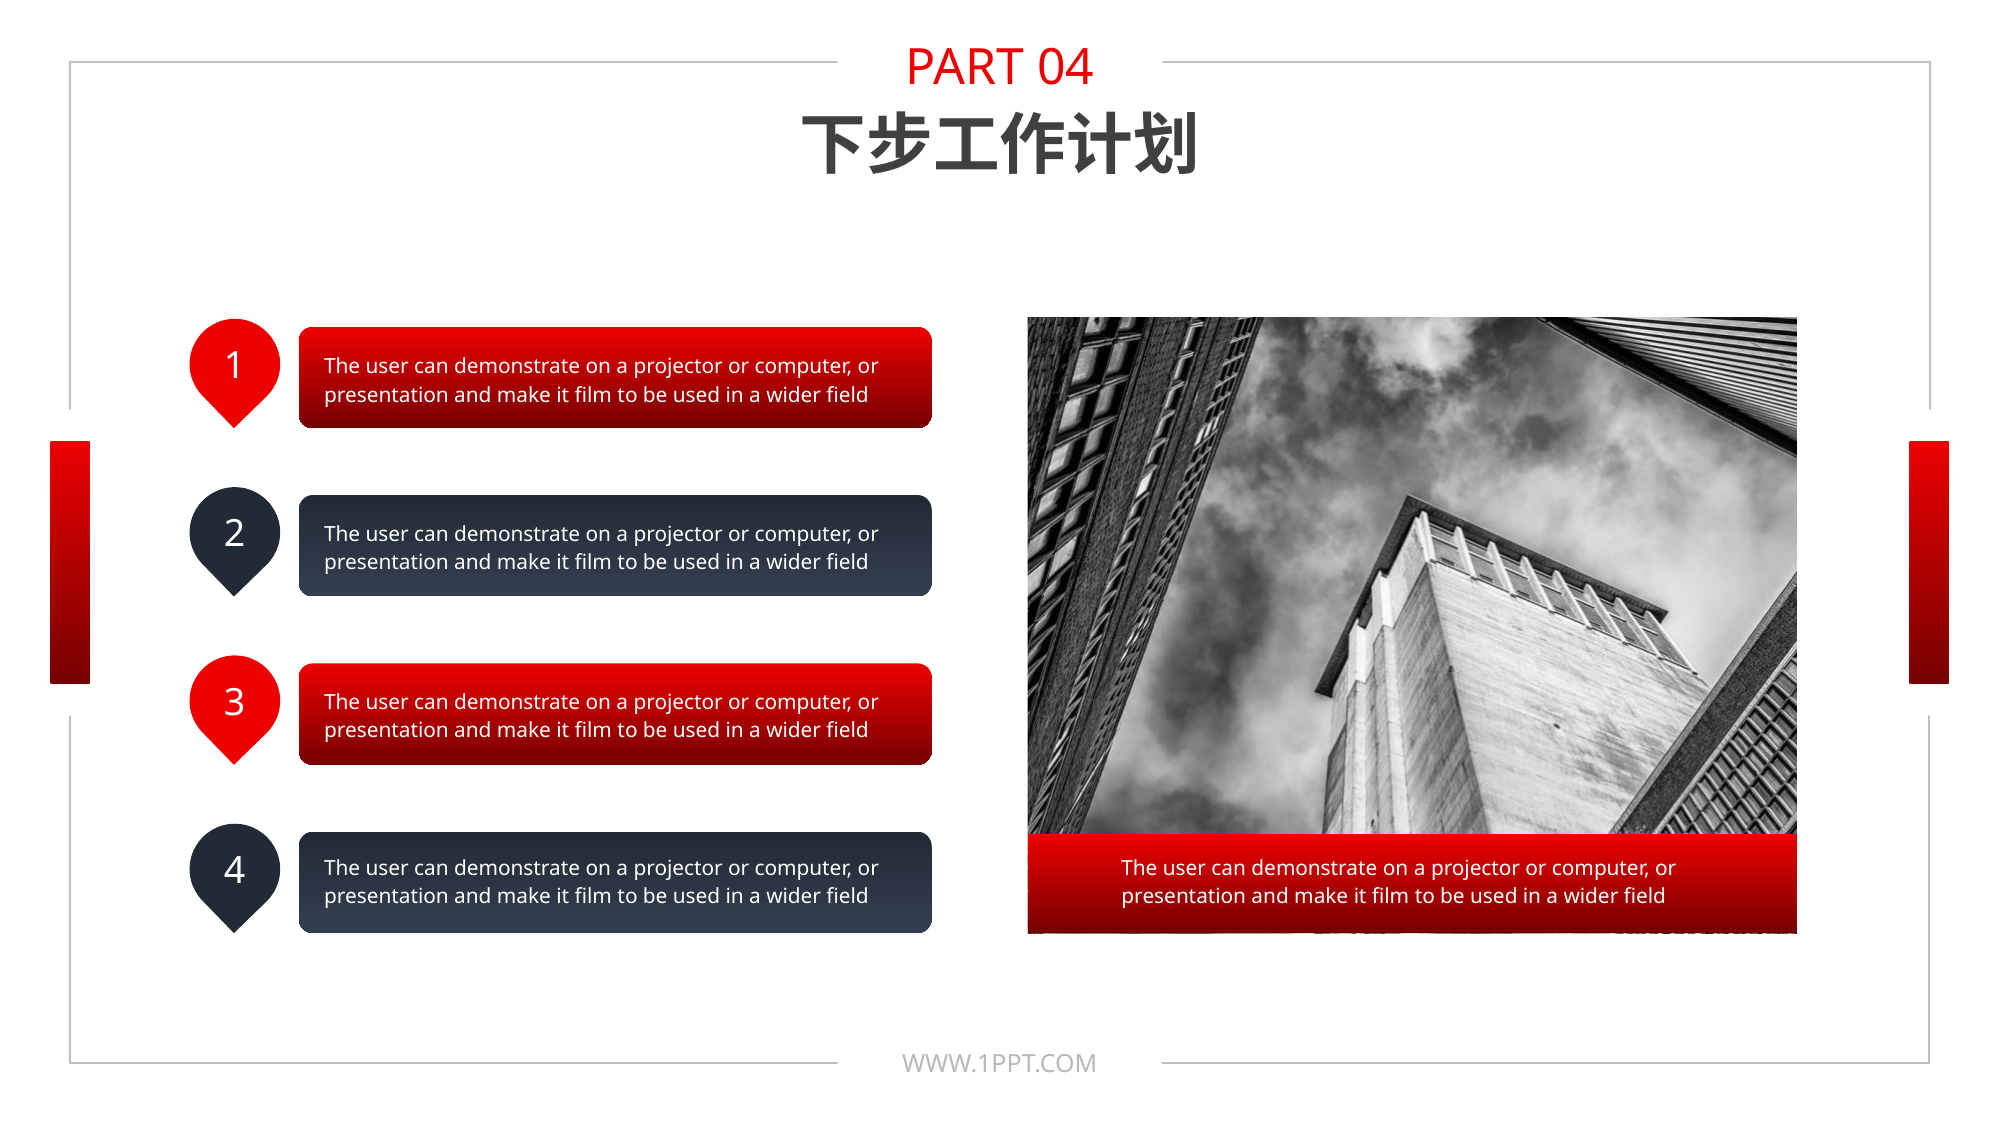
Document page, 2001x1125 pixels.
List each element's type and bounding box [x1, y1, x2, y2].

text_box [189, 318, 932, 429]
text_box [189, 823, 932, 934]
text_box [782, 26, 1217, 191]
text_box [189, 655, 932, 765]
text_box [1027, 317, 1797, 934]
text_box [189, 487, 932, 597]
